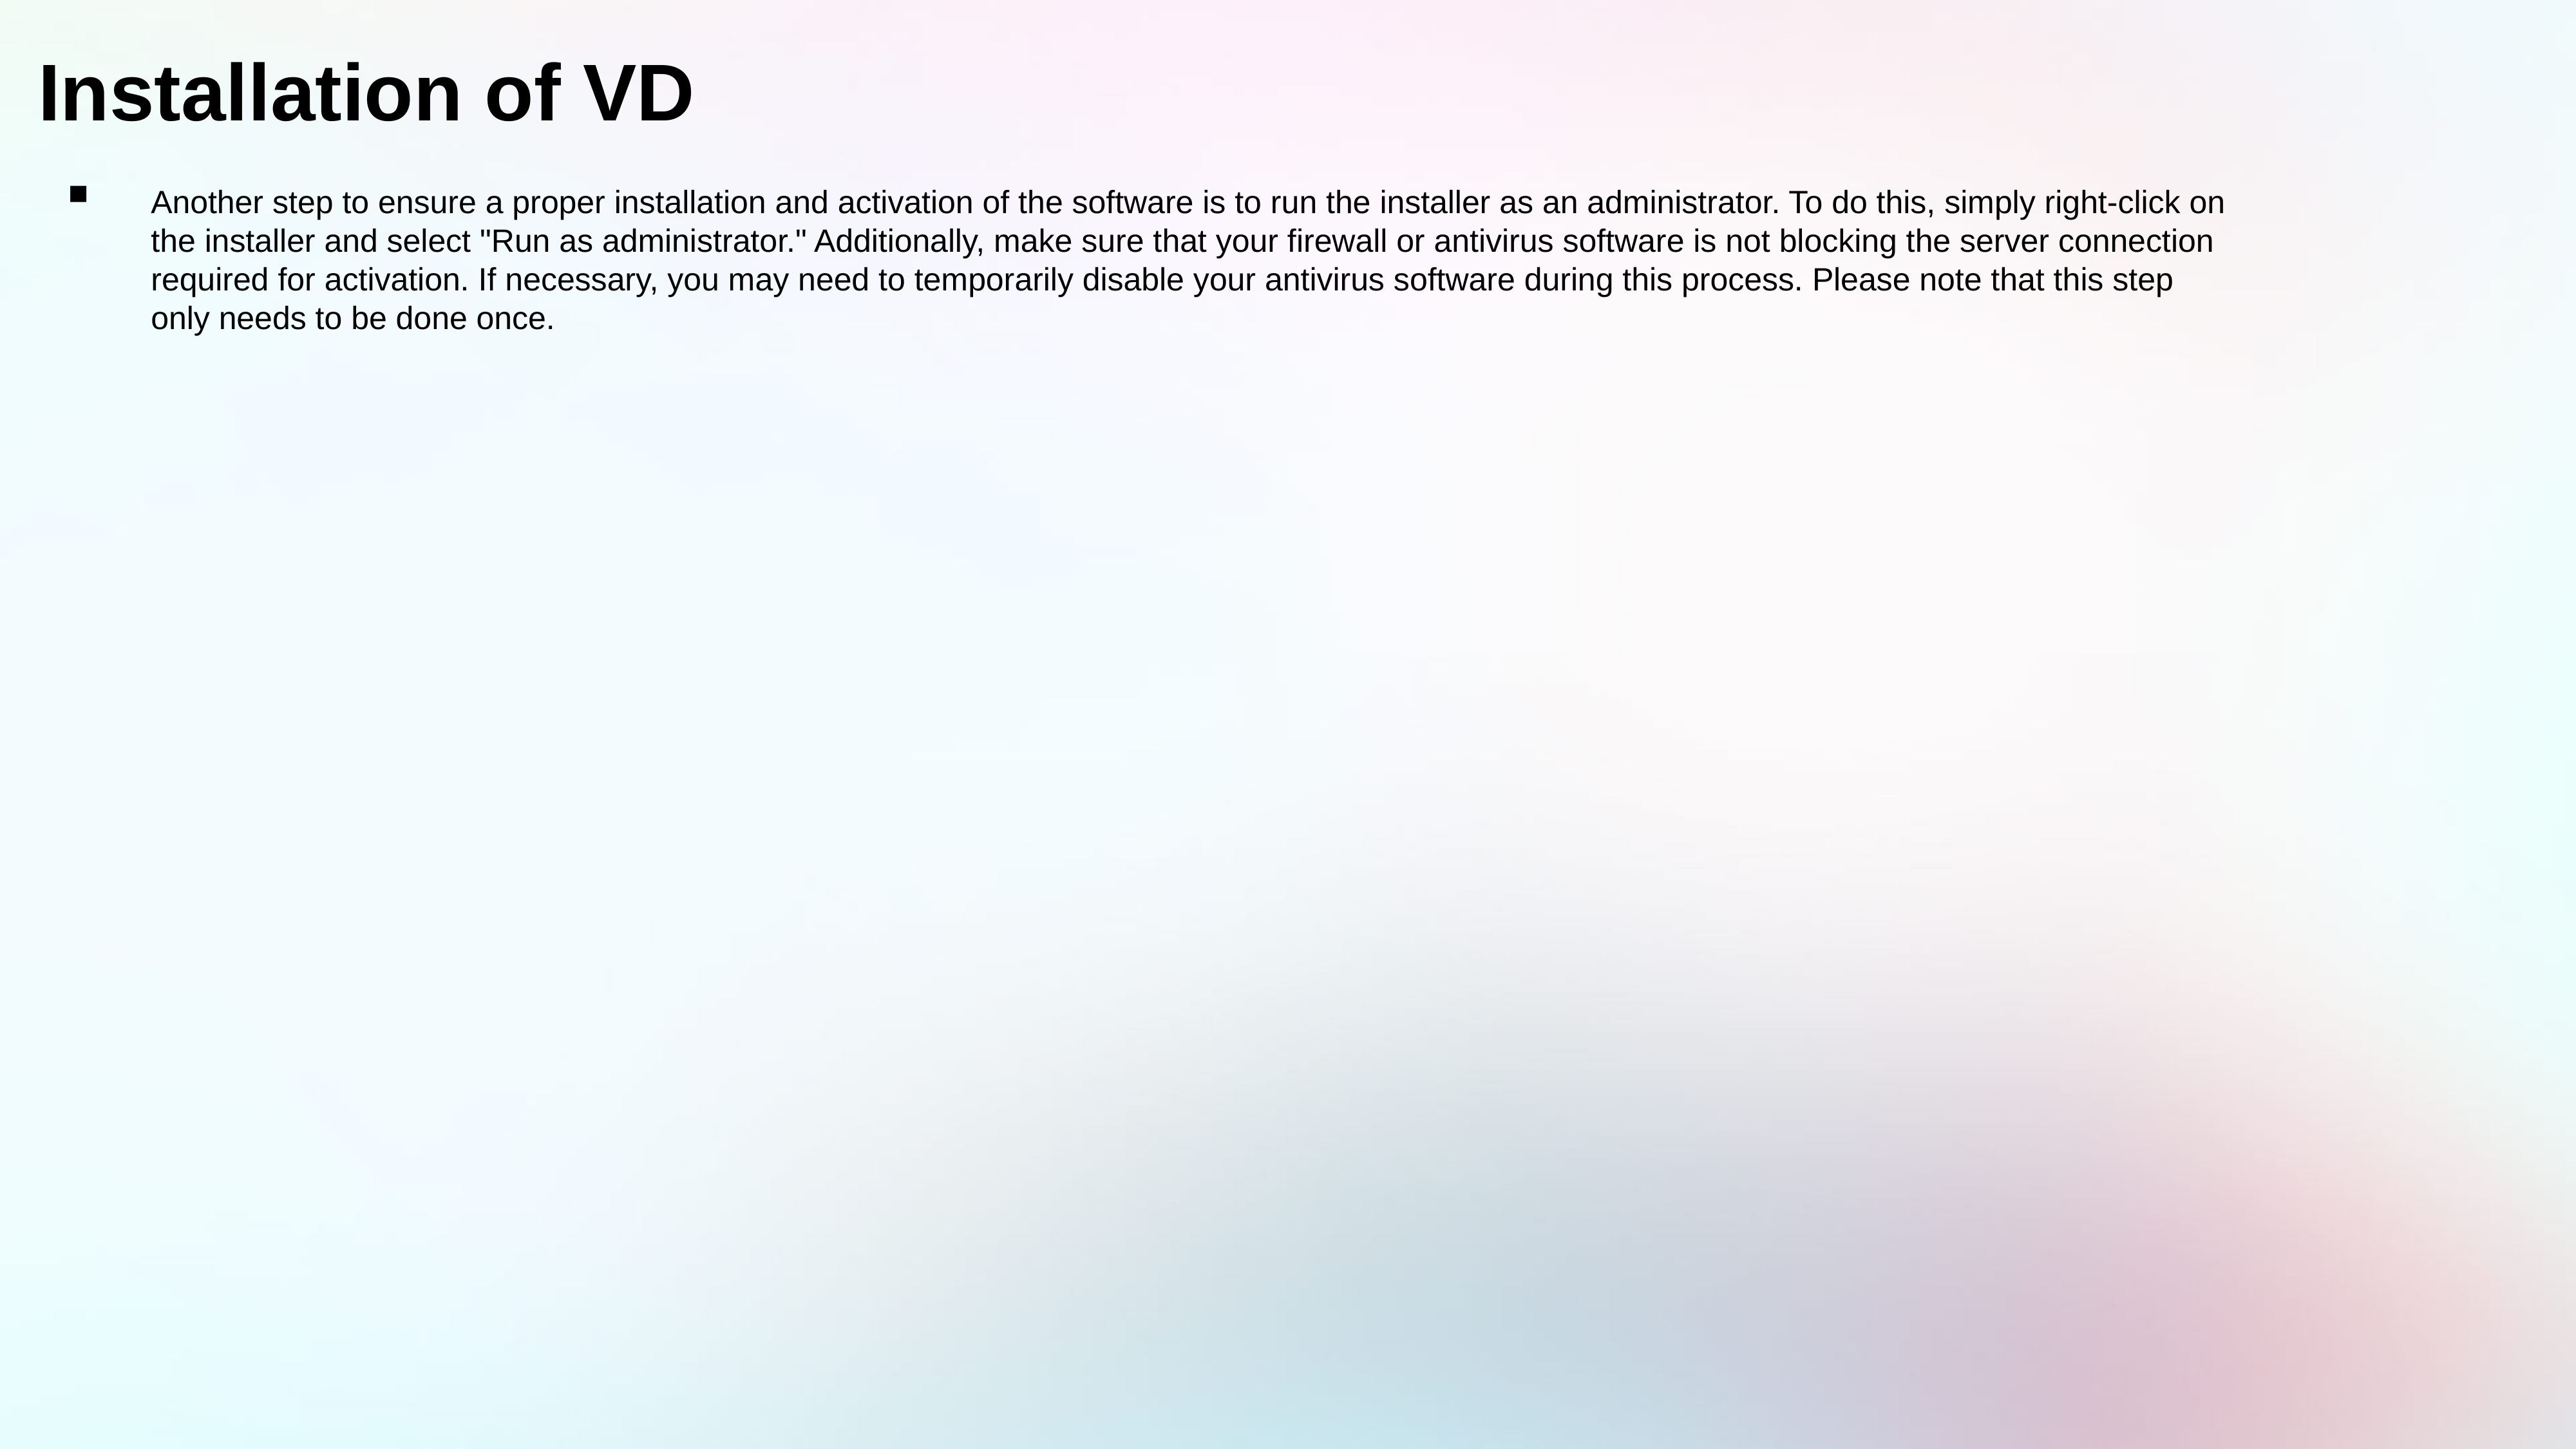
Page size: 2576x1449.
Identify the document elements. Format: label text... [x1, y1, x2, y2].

picture [0, 0, 2576, 1449]
title Installation of VD [32, 86, 1045, 169]
list Another step to ensure a proper installation and activation of the software is to run the installer as an administrator. To do this, simply right-click on the installer and select "Run as administrator." Additionally, make sure that your firewall or antivirus software is not blocking the server connection required for activation. If necessary, you may need to temporarily disable your antivirus software during this process. Please note that this step only needs to be done once. [32, 169, 2242, 509]
